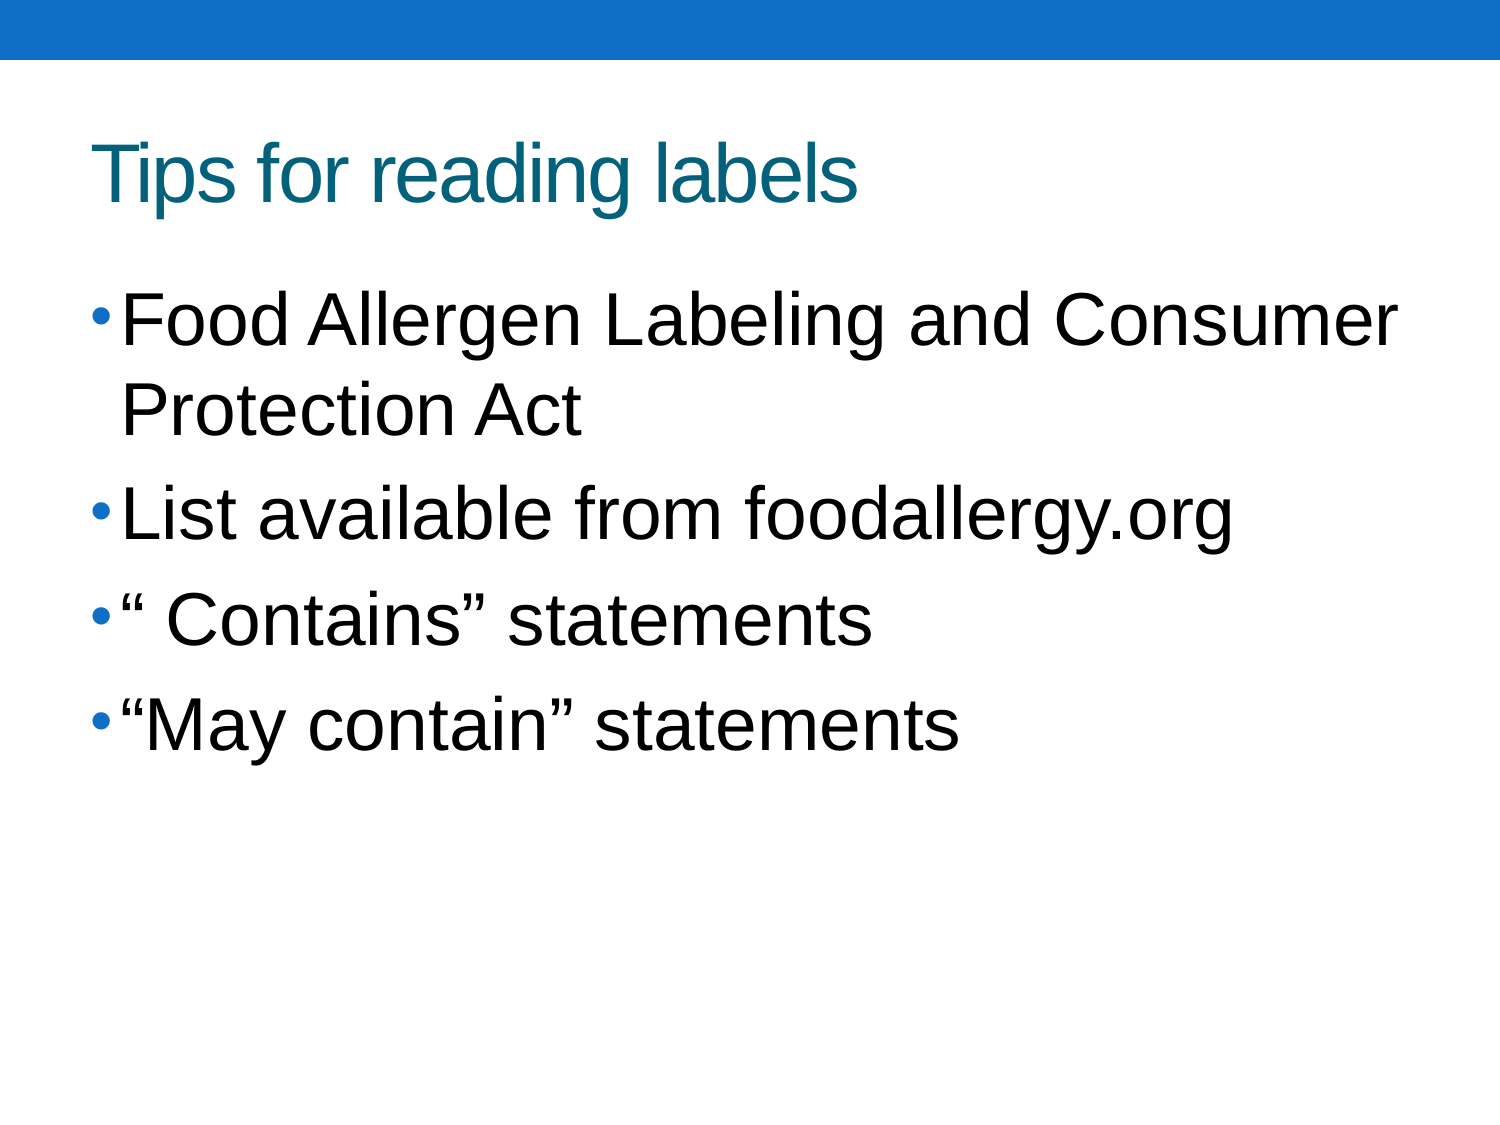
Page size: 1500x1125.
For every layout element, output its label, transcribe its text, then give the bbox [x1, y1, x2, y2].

list Food Allergen Labeling and Consumer Protection Act List available from foodallergy.org “ Contains” statements “May contain” statements [75, 262, 1425, 1063]
title Tips for reading labels [75, 87, 1425, 250]
